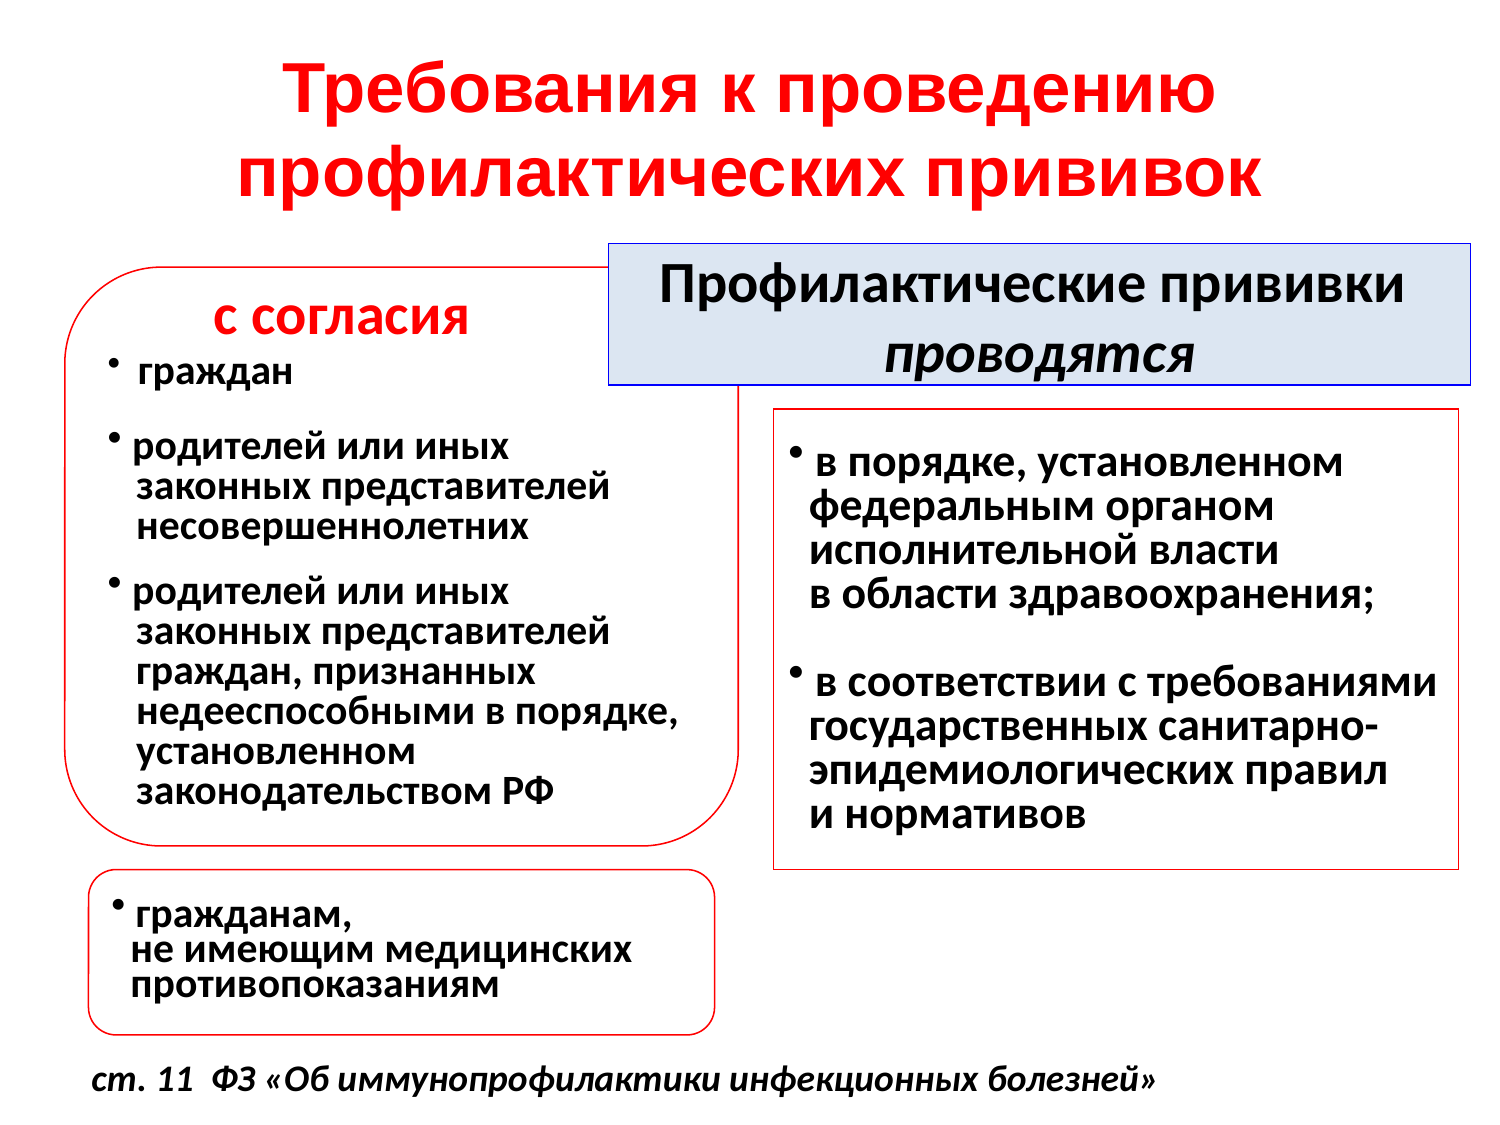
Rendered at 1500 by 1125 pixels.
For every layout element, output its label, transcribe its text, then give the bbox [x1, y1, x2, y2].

text_box Профилактические прививки проводятся [608, 243, 1471, 386]
text_box ст. 11 ФЗ «Об иммунопрофилактики инфекционных болезней» [76, 1046, 1424, 1107]
text_box с согласия граждан родителей или иных законных представителей несовершеннолетних родителей или иных законных представителей граждан, признанных недееспособными в порядке, установленном законодательством РФ [64, 267, 739, 846]
text_box в порядке, установленном федеральным органом исполнительной власти в области здравоохранения; в соответствии с требованиями государственных санитарно- эпидемиологических правил и нормативов [773, 408, 1459, 870]
text_box гражданам, не имеющим медицинских противопоказаниям [88, 869, 715, 1035]
title Требования к проведению профилактических прививок [75, 32, 1425, 220]
